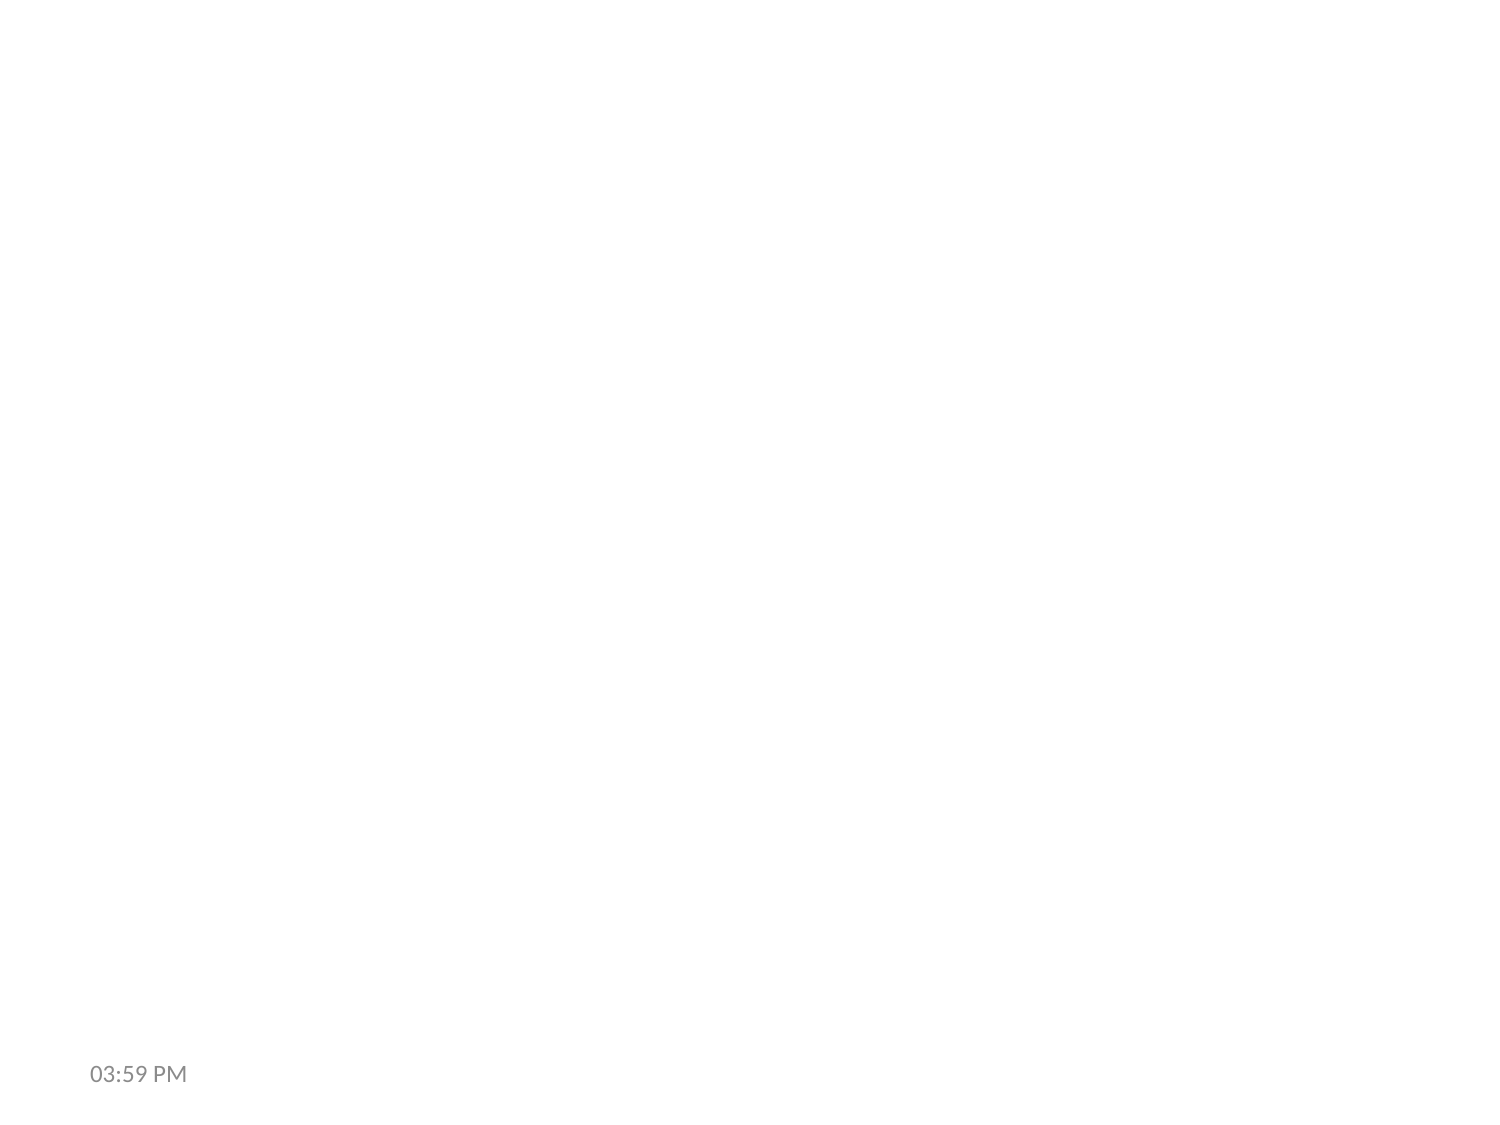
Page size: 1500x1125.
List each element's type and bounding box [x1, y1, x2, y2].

slide_number [75, 1042, 425, 1103]
